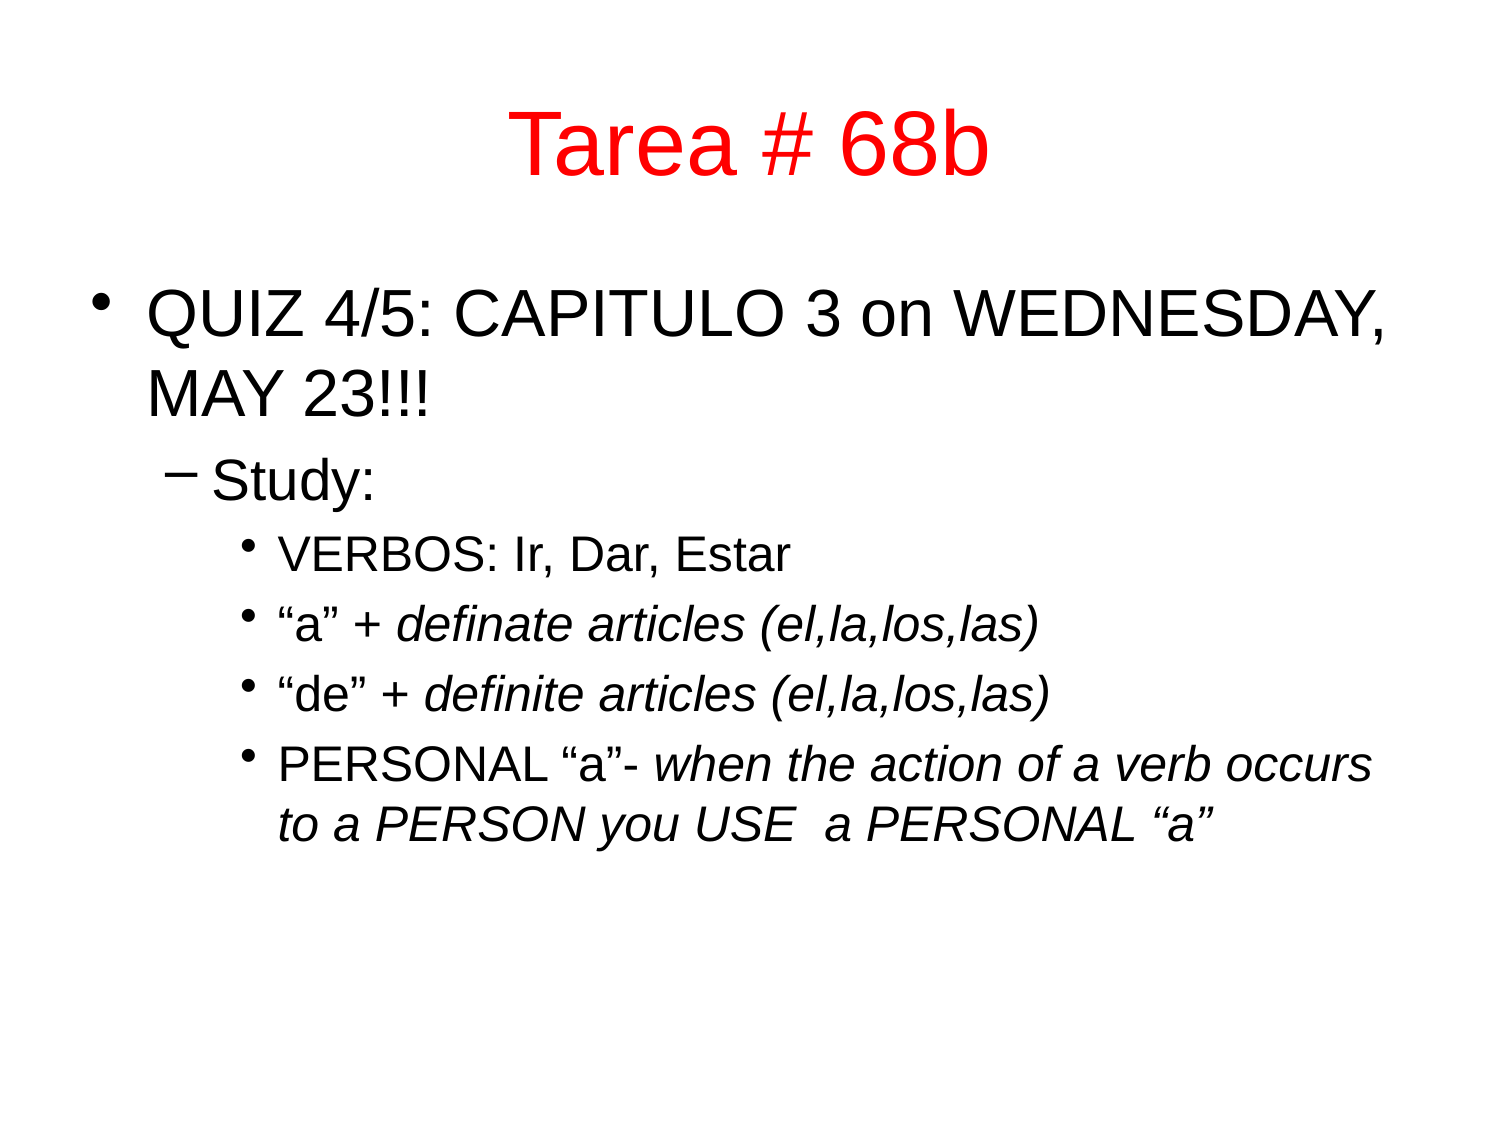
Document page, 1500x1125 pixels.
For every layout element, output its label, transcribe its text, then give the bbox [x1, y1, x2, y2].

title Tarea # 68b [75, 45, 1425, 233]
list QUIZ 4/5: CAPITULO 3 on WEDNESDAY, MAY 23!!! Study: VERBOS: Ir, Dar, Estar “a” + definate articles (el,la,los,las) “de” + definite articles (el,la,los,las) PERSONAL “a”- when the action of a verb occurs to a PERSON you USE a PERSONAL “a” [75, 262, 1425, 1005]
